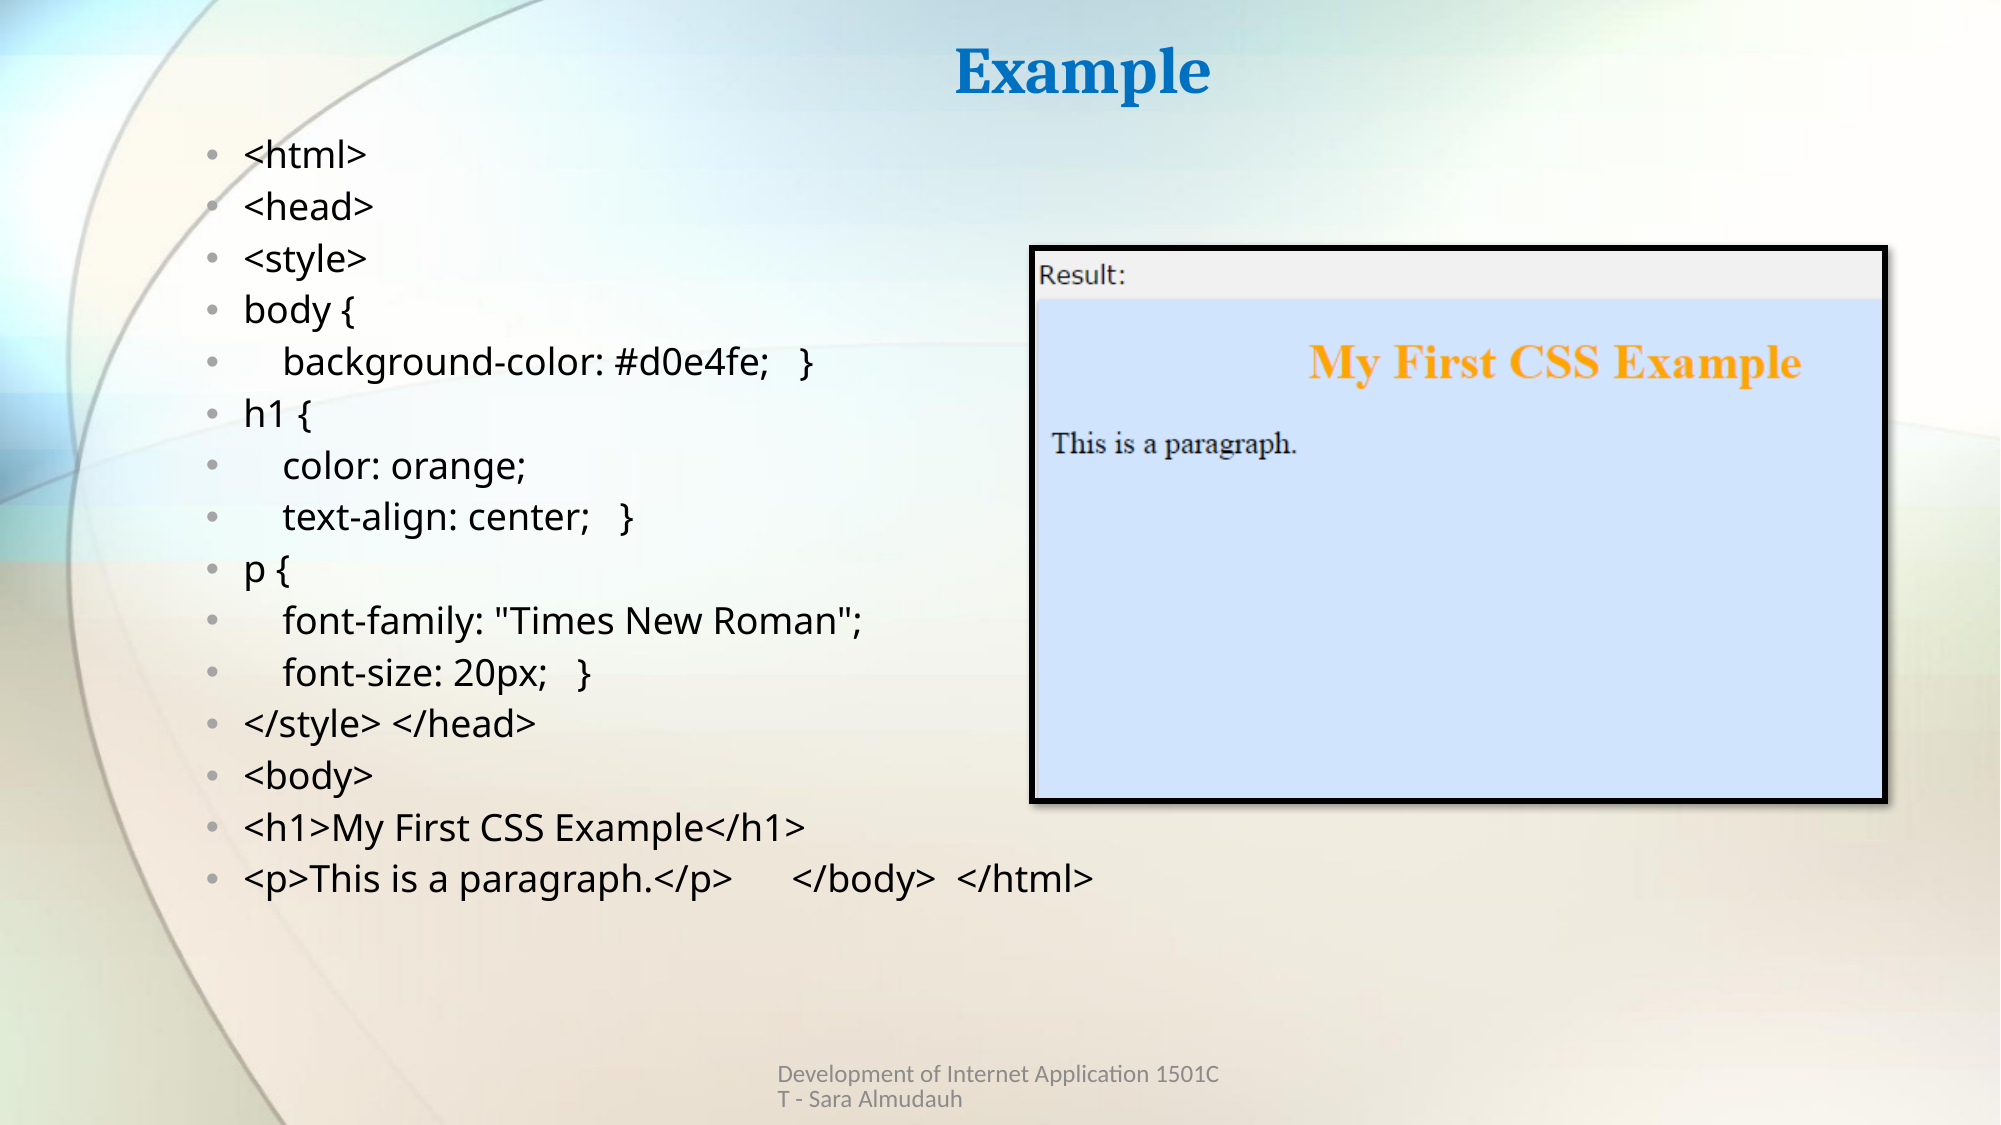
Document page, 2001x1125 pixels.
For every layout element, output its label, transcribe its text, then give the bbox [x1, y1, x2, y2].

list <html> <head> <style> body { background-color: #d0e4fe; } h1 { color: orange; text-align: center; } p { font-family: "Times New Roman"; font-size: 20px; } </style> </head> <body> <h1>My First CSS Example</h1> <p>This is a paragraph.</p> </body> </html> [190, 128, 1797, 1002]
picture [0, 0, 2001, 1125]
footer Development of Internet Application 1501CT - Sara Almudauh [762, 1042, 1238, 1103]
title Example [343, 31, 1825, 104]
